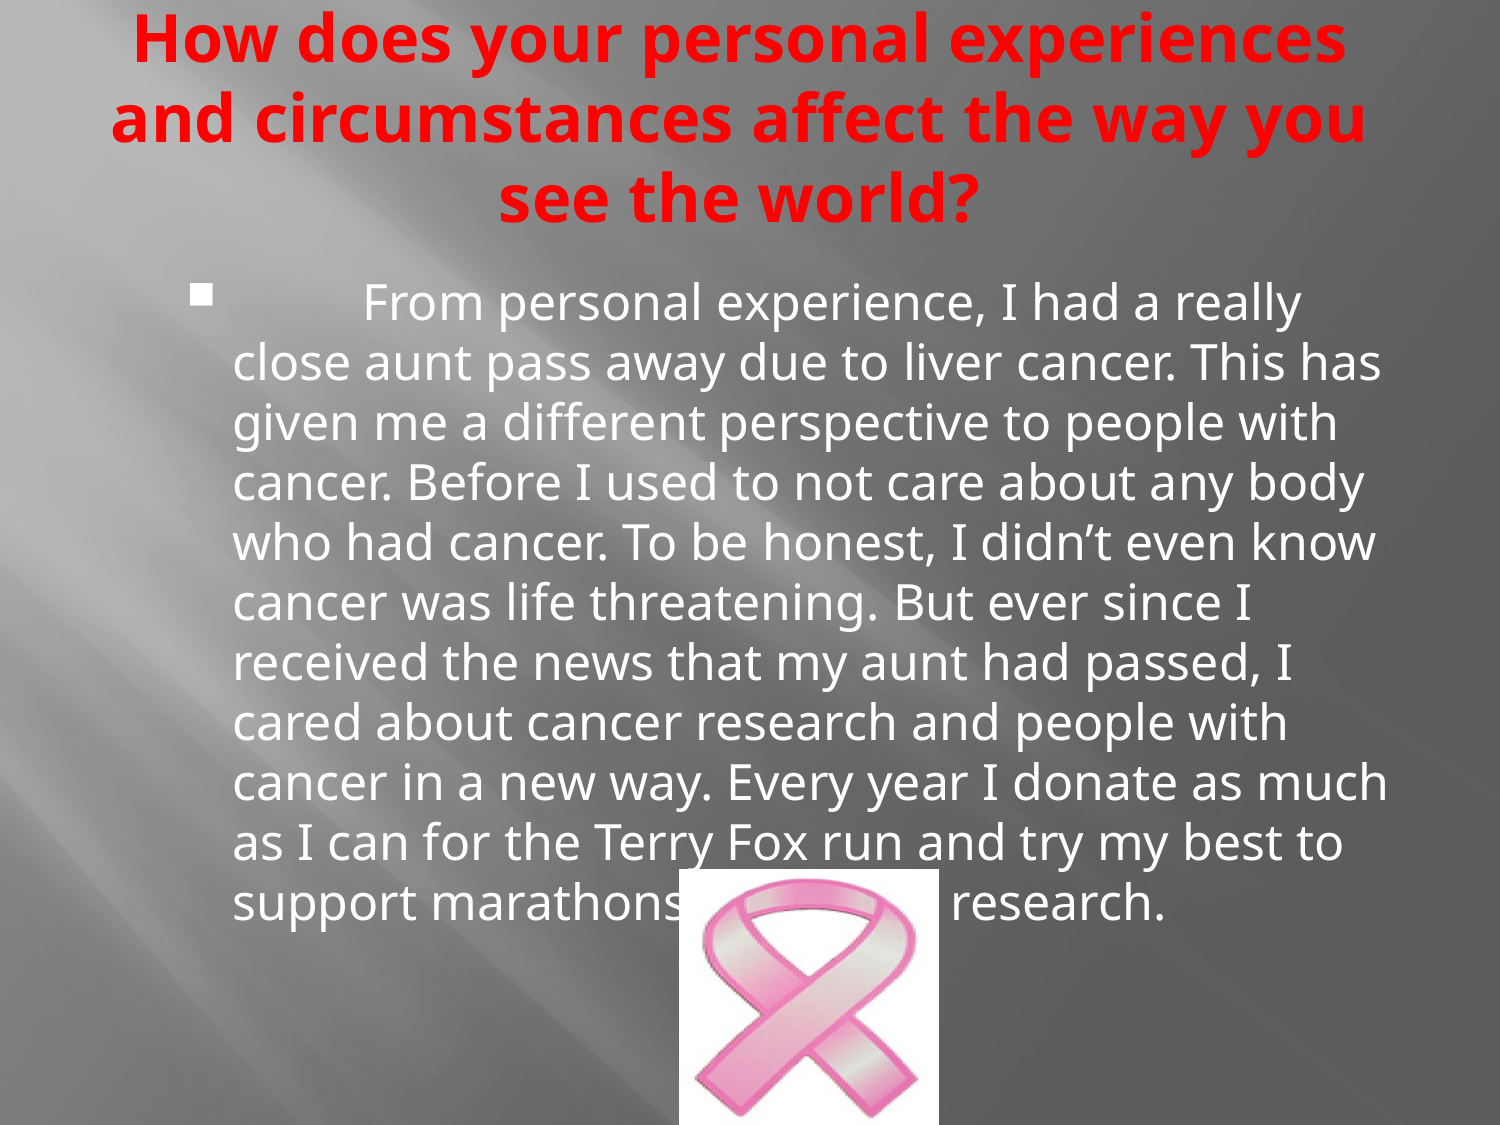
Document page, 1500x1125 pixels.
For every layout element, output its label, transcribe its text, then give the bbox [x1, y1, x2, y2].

list From personal experience, I had a really close aunt pass away due to liver cancer. This has given me a different perspective to people with cancer. Before I used to not care about any body who had cancer. To be honest, I didn’t even know cancer was life threatening. But ever since I received the news that my aunt had passed, I cared about cancer research and people with cancer in a new way. Every year I donate as much as I can for the Terry Fox run and try my best to support marathons for cancer research. [75, 262, 1425, 1035]
title How does your personal experiences and circumstances affect the way you see the world? [64, 0, 1415, 232]
picture [678, 869, 940, 1125]
